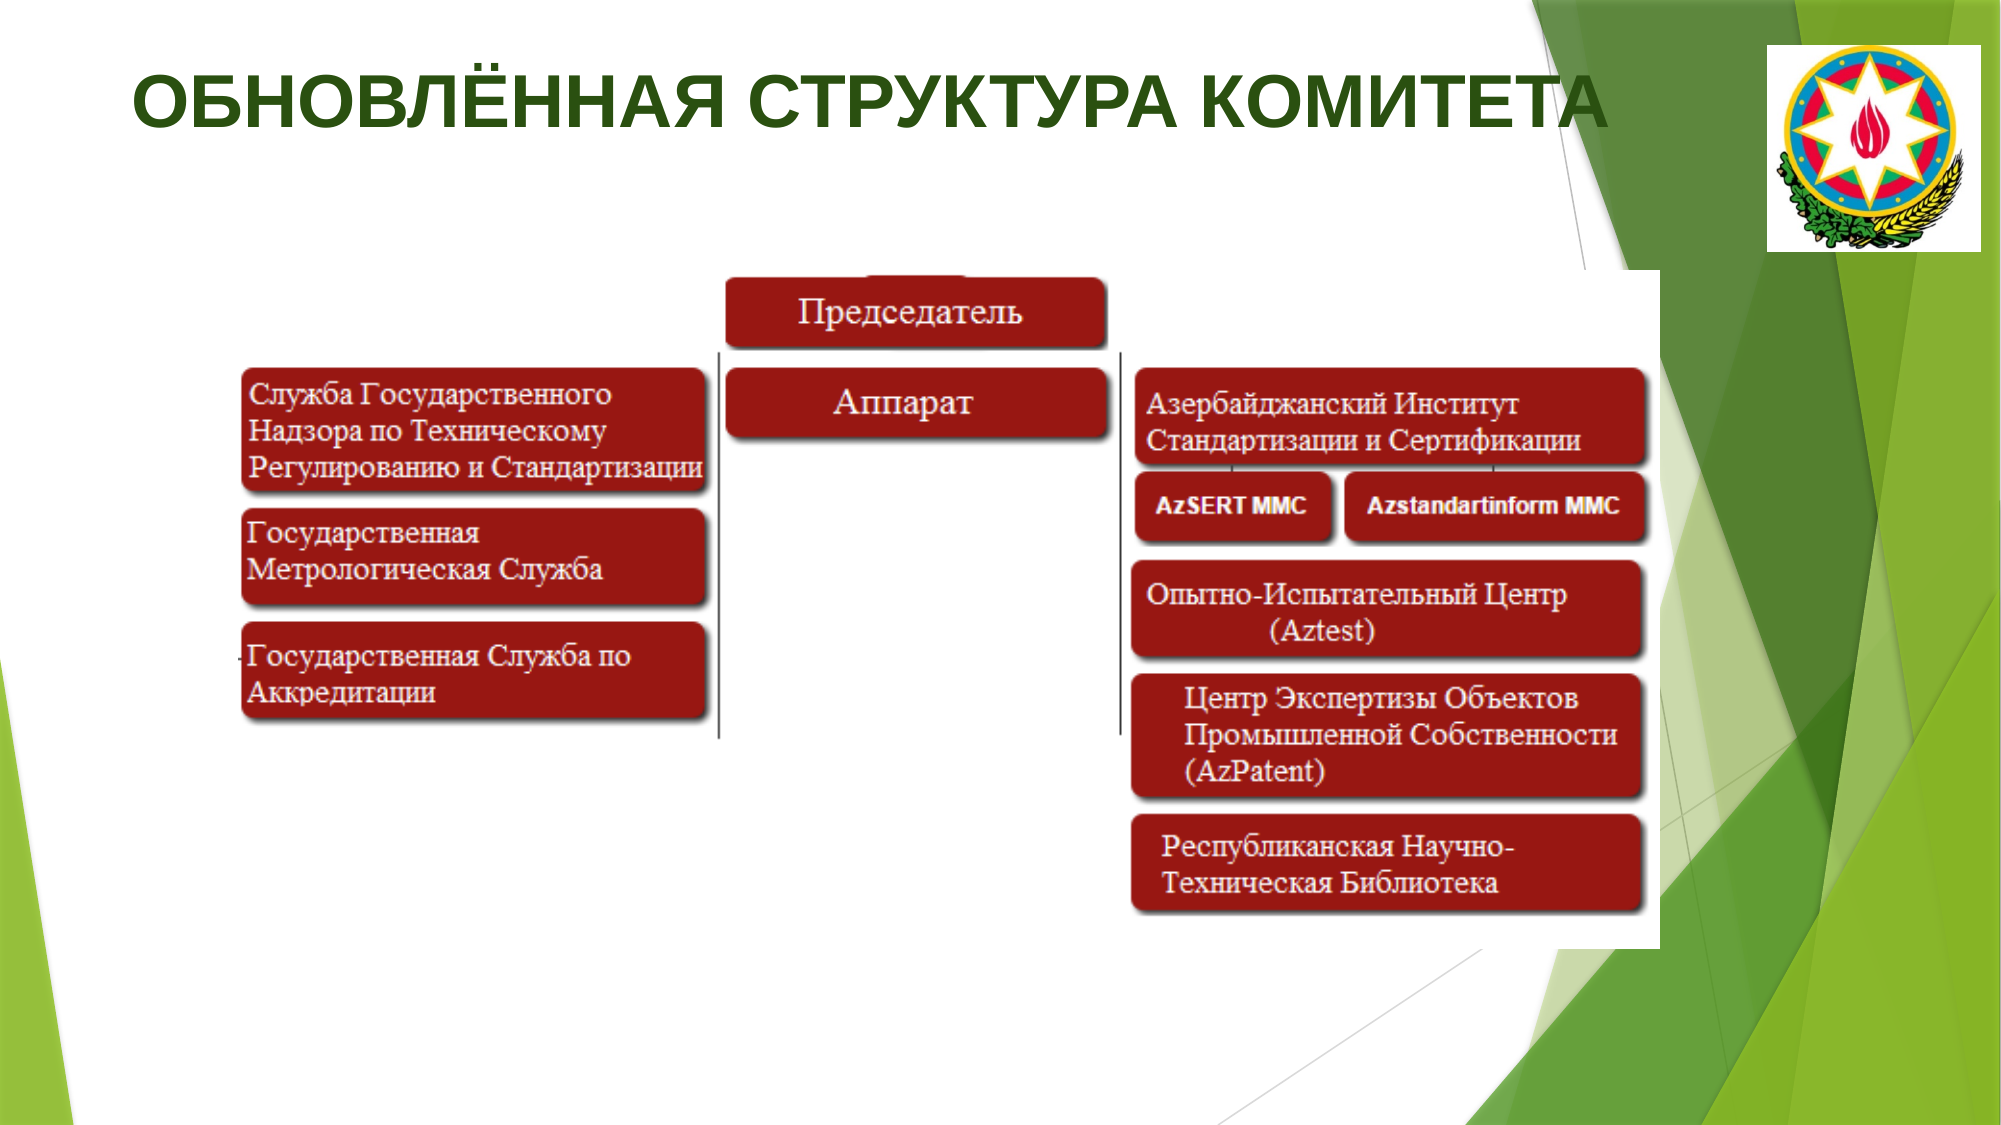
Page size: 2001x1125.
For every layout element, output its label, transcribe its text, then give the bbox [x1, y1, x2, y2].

picture [1766, 44, 1982, 252]
title ОБНОВЛЁННАЯ СТРУКТУРА КОМИТЕТА [115, 45, 1765, 223]
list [237, 269, 1661, 949]
